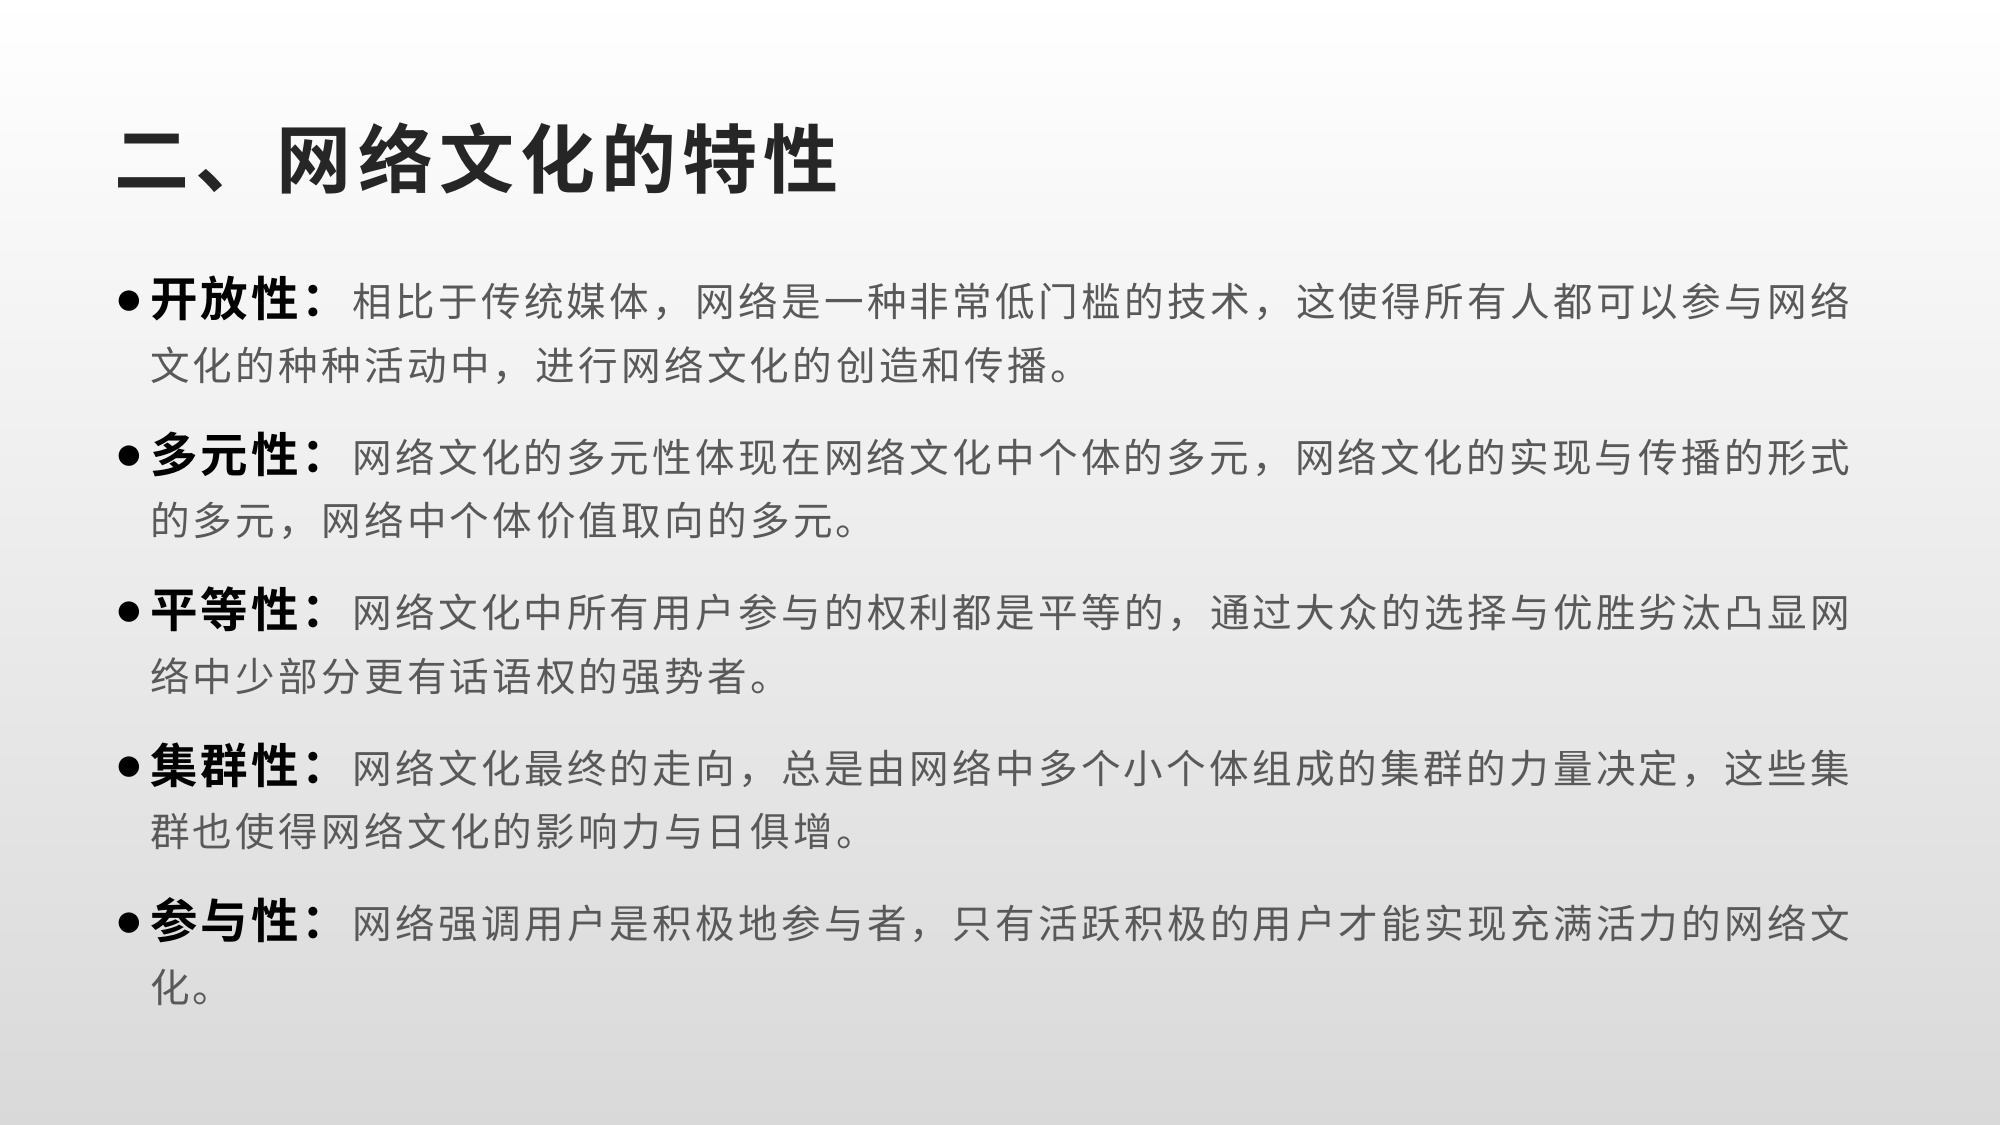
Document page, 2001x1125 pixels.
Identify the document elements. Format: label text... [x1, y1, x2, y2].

title 二、网络文化的特性 [99, 99, 1900, 216]
list 开放性：相比于传统媒体，网络是一种非常低门槛的技术，这使得所有人都可以参与网络文化的种种活动中，进行网络文化的创造和传播。 多元性：网络文化的多元性体现在网络文化中个体的多元，网络文化的实现与传播的形式的多元，网络中个体价值取向的多元。 平等性：网络文化中所有用户参与的权利都是平等的，通过大众的选择与优胜劣汰凸显网络中少部分更有话语权的强势者。 集群性：网络文化最终的走向，总是由网络中多个小个体组成的集群的力量决定，这些集群也使得网络文化的影响力与日俱增。 参与性：网络强调用户是积极地参与者，只有活跃积极的用户才能实现充满活力的网络文化。 [99, 244, 1900, 1026]
